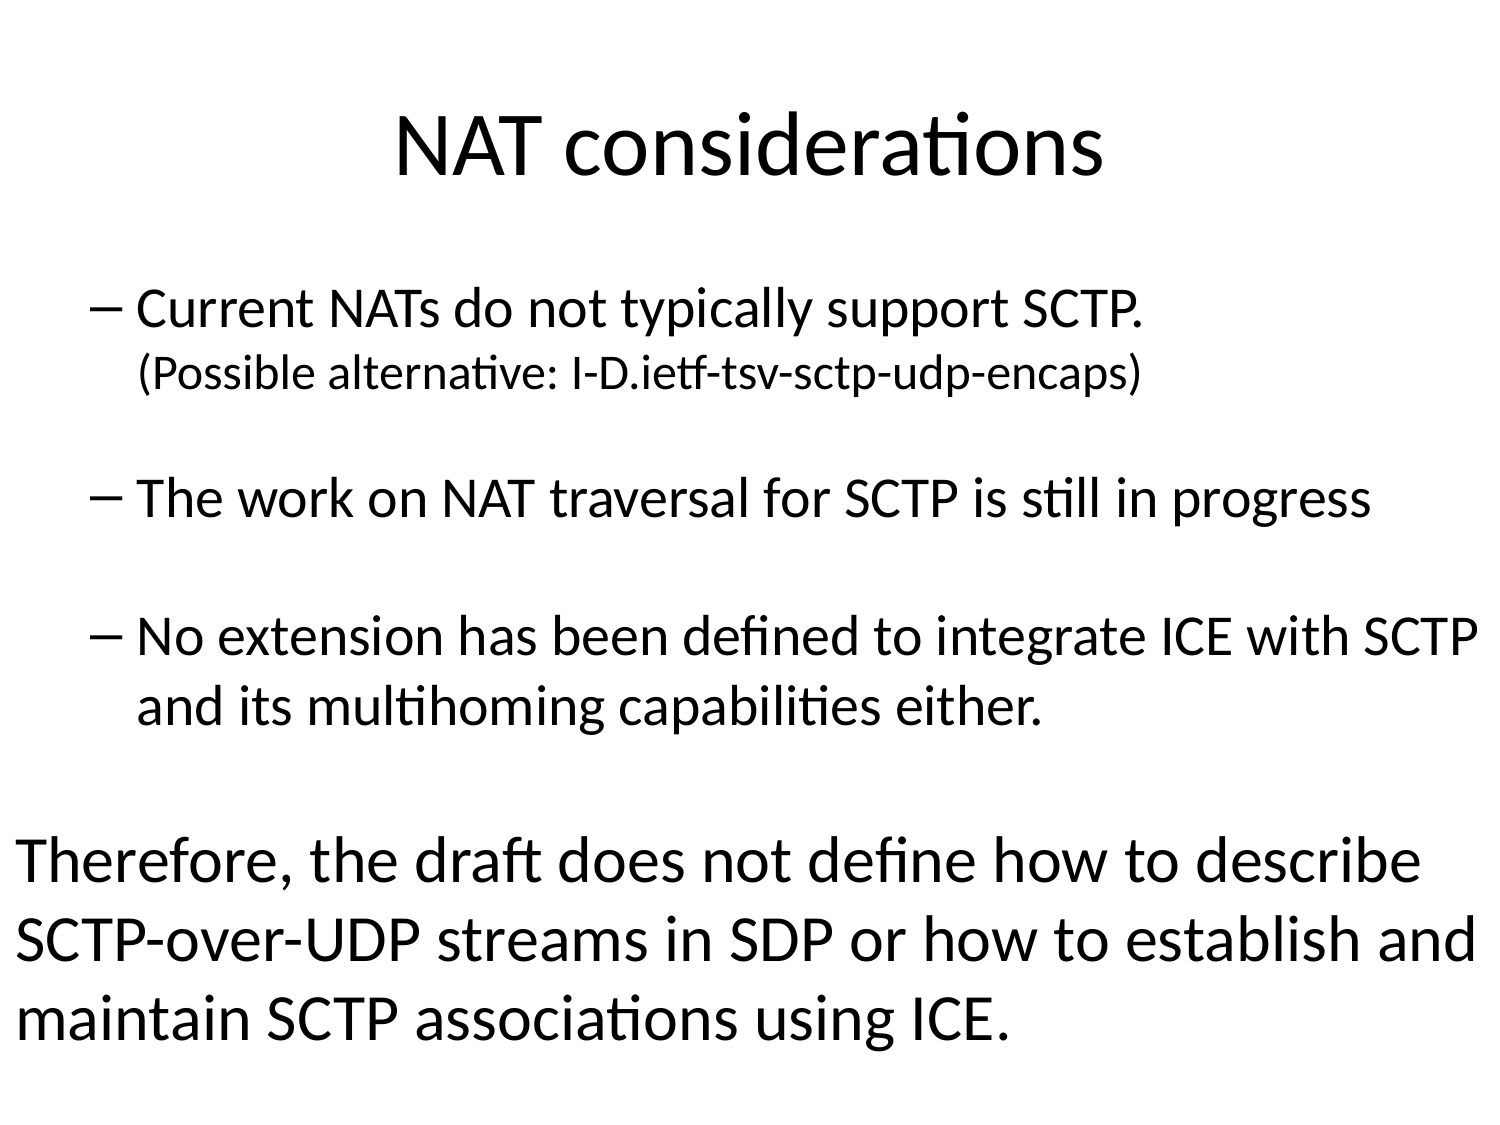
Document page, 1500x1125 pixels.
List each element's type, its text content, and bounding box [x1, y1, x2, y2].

list Current NATs do not typically support SCTP. (Possible alternative: I-D.ietf-tsv-sctp-udp-encaps) The work on NAT traversal for SCTP is still in progress No extension has been defined to integrate ICE with SCTP and its multihoming capabilities either. Therefore, the draft does not define how to describe SCTP-over-UDP streams in SDP or how to establish and maintain SCTP associations using ICE. [0, 262, 1500, 1065]
title NAT considerations [75, 45, 1425, 233]
